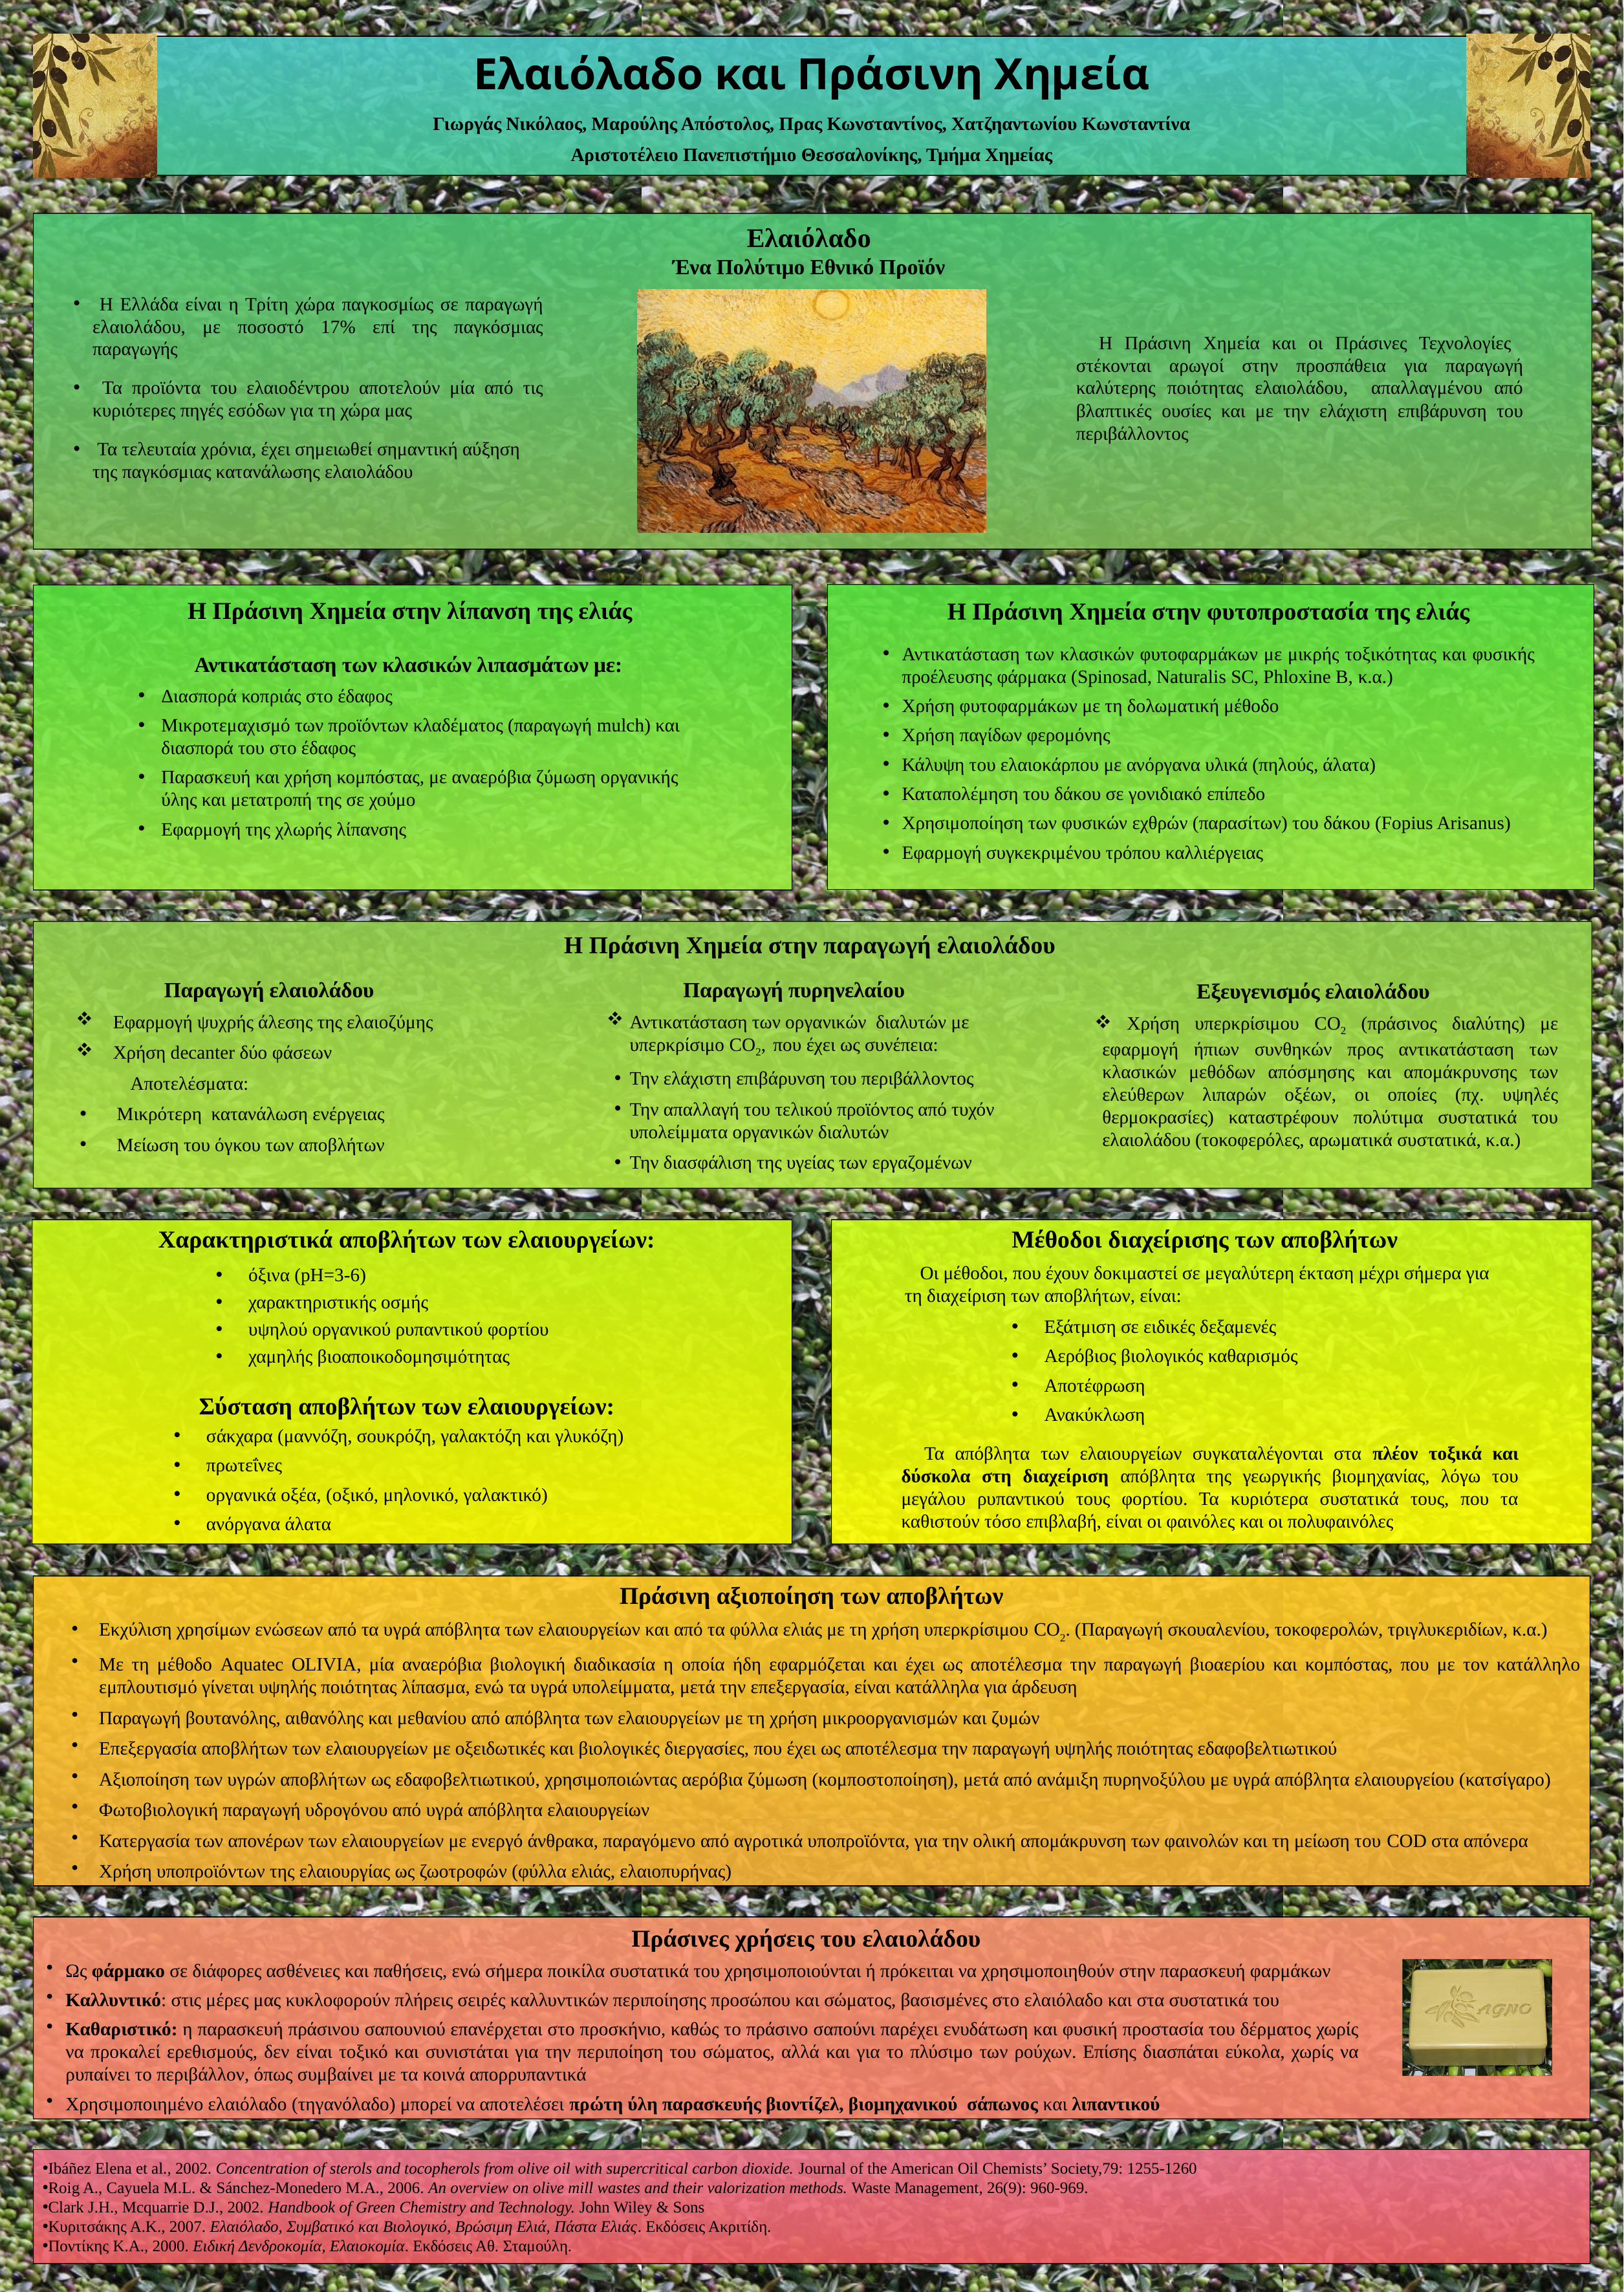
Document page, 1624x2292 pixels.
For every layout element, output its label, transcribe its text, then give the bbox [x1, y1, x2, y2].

text_box [32, 583, 794, 892]
text_box [32, 920, 1594, 1190]
text_box [826, 583, 1596, 891]
text_box Η Ελλάδα είναι η Τρίτη χώρα παγκοσμίως σε παραγωγή ελαιολάδου, με ποσοστό 17% επί της παγκόσμιας παραγωγής Τα προϊόντα του ελαιοδέντρου αποτελούν μία από τις κυριότερες πηγές εσόδων για τη χώρα μας Τα τελευταία χρόνια, έχει σημειωθεί σημαντική αύξηση της παγκόσμιας κατανάλωσης ελαιολάδου [65, 287, 552, 487]
text_box Παραγωγή πυρηνελαίου Αντικατάσταση των οργανικών διαλυτών με υπερκρίσιμο CO2, που έχει ως συνέπεια: Την ελάχιστη επιβάρυνση του περιβάλλοντος Την απαλλαγή του τελικού προϊόντος από τυχόν υπολείμματα οργανικών διαλυτών Την διασφάλιση της υγείας των εργαζομένων [556, 971, 1033, 1178]
text_box [830, 1218, 1594, 1546]
text_box Μέθοδοι διαχείρισης των αποβλήτων Οι μέθοδοι, που έχουν δοκιμαστεί σε μεγαλύτερη έκταση μέχρι σήμερα για τη διαχείριση των αποβλήτων, είναι: Εξάτμιση σε ειδικές δεξαμενές Αερόβιος βιολογικός καθαρισμός Αποτέφρωση Ανακύκλωση [896, 1219, 1514, 1429]
text_box [32, 1916, 1592, 2121]
text_box Παραγωγή ελαιολάδου Εφαρμογή ψυχρής άλεσης της ελαιοζύμης Χρήση decanter δύο φάσεων Αποτελέσματα: Μικρότερη κατανάλωση ενέργειας Μείωση του όγκου των αποβλήτων [33, 971, 506, 1160]
text_box Σύσταση αποβλήτων των ελαιουργείων: σάκχαρα (μαννόζη, σουκρόζη, γαλακτόζη και γλυκόζη) πρωτεΐνες οργανικά οξέα, (οξικό, μηλονικό, γαλακτικό) ανόργανα άλατα [121, 1386, 693, 1539]
text_box Τα απόβλητα των ελαιουργείων συγκαταλέγονται στα πλέον τοξικά και δύσκολα στη διαχείριση απόβλητα της γεωργικής βιομηχανίας, λόγω του μεγάλου ρυπαντικού τους φορτίου. Τα κυριότερα συστατικά τους, που τα καθιστούν τόσο επιβλαβή, είναι οι φαινόλες και οι πολυφαινόλες [891, 1436, 1529, 1537]
text_box [30, 1218, 794, 1546]
text_box Αντικατάσταση των κλασικών φυτοφαρμάκων με μικρής τοξικότητας και φυσικής προέλευσης φάρμακα (Spinosad, Naturalis SC, Phloxine B, κ.α.) Χρήση φυτοφαρμάκων με τη δολωματική μέθοδο Χρήση παγίδων φερομόνης Κάλυψη του ελαιοκάρπου με ανόργανα υλικά (πηλούς, άλατα) Καταπολέμηση του δάκου σε γονιδιακό επίπεδο Χρησιμοποίηση των φυσικών εχθρών (παρασίτων) του δάκου (Fopius Arisanus) Εφαρμογή συγκεκριμένου τρόπου καλλιέργειας [874, 637, 1544, 867]
picture [0, 0, 1624, 2292]
text_box Πράσινη αξιοποίηση των αποβλήτων Εκχύλιση χρησίμων ενώσεων από τα υγρά απόβλητα των ελαιουργείων και από τα φύλλα ελιάς με τη χρήση υπερκρίσιμου CO2. (Παραγωγή σκουαλενίου, τοκοφερολών, τριγλυκεριδίων, κ.α.) Με τη μέθοδο Aquatec OLIVIA, μία αναερόβια βιολογική διαδικασία η οποία ήδη εφαρμόζεται και έχει ως αποτέλεσμα την παραγωγή βιοαερίου και κομπόστας, που με τον κατάλληλο εμπλουτισμό γίνεται υψηλής ποιότητας λίπασμα, ενώ τα υγρά υπολείμματα, μετά την επεξεργασία, είναι κατάλληλα για άρδευση Παραγωγή βουτανόλης, αιθανόλης και μεθανίου από απόβλητα των ελαιουργείων με τη χρήση μικροοργανισμών και ζυμών Επεξεργασία αποβλήτων των ελαιουργείων με οξειδωτικές και βιολογικές διεργασίες, που έχει ως αποτέλεσμα την παραγωγή υψηλής ποιότητας εδαφοβελτιωτικού Αξιοποίηση των υγρών αποβλήτων ως εδαφοβελτιωτικού, χρησιμοποιώντας αερόβια ζύμωση (κομποστοποίηση), μετά από ανάμιξη πυρηνοξύλου με υγρά απόβλητα ελαιουργείου (κατσίγαρο) Φωτοβιολογική παραγωγή υδρογόνου από υγρά απόβλητα ελαιουργείων Κατεργασία των απονέρων των ελαιουργείων με ενεργό άνθρακα, παραγόμενο από αγροτικά υποπροϊόντα, για την ολική απομάκρυνση των φαινολών και τη μείωση του COD στα απόνερα Χρήση υποπροϊόντων της ελαιουργίας ως ζωοτροφών (φύλλα ελιάς, ελαιοπυρήνας) [33, 1575, 1590, 1887]
text_box Αντικατάσταση των κλασικών λιπασμάτων με: Διασπορά κοπριάς στο έδαφος Μικροτεμαχισμό των προϊόντων κλαδέματος (παραγωγή mulch) και διασπορά του στο έδαφος Παρασκευή και χρήση κομπόστας, με αναερόβια ζύμωση οργανικής ύλης και μετατροπή της σε χούμο Εφαρμογή της χλωρής λίπανσης [118, 646, 699, 844]
text_box Η Πράσινη Χημεία στην λίπανση της ελιάς [84, 590, 736, 629]
text_box Η Πράσινη Χημεία στην παραγωγή ελαιολάδου [490, 925, 1130, 963]
text_box Ελαιόλαδο Ένα Πολύτιμο Εθνικό Προϊόν [616, 216, 1002, 283]
text_box Η Πράσινη Χημεία στην φυτοπροστασία της ελιάς [881, 591, 1537, 629]
text_box Εξευγενισμός ελαιολάδου Χρήση υπερκρίσιμου CO2 (πράσινος διαλύτης) με εφαρμογή ήπιων συνθηκών προς αντικατάσταση των κλασικών μεθόδων απόσμησης και απομάκρυνσης των ελεύθερων λιπαρών οξέων, οι οποίες (πχ. υψηλές θερμοκρασίες) καταστρέφουν πολύτιμα συστατικά του ελαιολάδου (τοκοφερόλες, αρωματικά συστατικά, κ.α.) [1059, 973, 1568, 1154]
text_box Ιbáñez Elena et al., 2002. Concentration of sterols and tocopherols from olive oil with supercritical carbon dioxide. Journal of the American Oil Chemists’ Society,79: 1255-1260 Roig A., Cayuela M.L. & Sánchez-Monedero M.A., 2006. An overview on olive mill wastes and their valorization methods. Waste Management, 26(9): 960-969. Clark J.H., Mcquarrie D.J., 2002. Handbook of Green Chemistry and Technology. John Wiley & Sons Κυριτσάκης Α.Κ., 2007. Ελαιόλαδο, Συμβατικό και Βιολογικό, Βρώσιμη Ελιά, Πάστα Ελιάς. Εκδόσεις Ακριτίδη. Ποντίκης Κ.Α., 2000. Ειδική Δενδροκομία, Ελαιοκομία. Εκδόσεις Αθ. Σταμούλη. [32, 2148, 1592, 2265]
text_box [32, 212, 1594, 550]
text_box Η Πράσινη Χημεία και οι Πράσινες Τεχνολογίες στέκονται αρωγοί στην προσπάθεια για παραγωγή καλύτερης ποιότητας ελαιολάδου, απαλλαγμένου από βλαπτικές ουσίες και με την ελάχιστη επιβάρυνση του περιβάλλοντος [1067, 326, 1533, 448]
text_box Ελαιόλαδο και Πράσινη Χημεία Γιωργάς Νικόλαος, Μαρούλης Απόστολος, Πρας Κωνσταντίνος, Χατζηαντωνίου Κωνσταντίνα Αριστοτέλειο Πανεπιστήμιο Θεσσαλονίκης, Τμήμα Χημείας [158, 35, 1464, 177]
text_box Πράσινες χρήσεις του ελαιολάδου Ως φάρμακο σε διάφορες ασθένειες και παθήσεις, ενώ σήμερα ποικίλα συστατικά του χρησιμοποιούνται ή πρόκειται να χρησιμοποιηθούν στην παρασκευή φαρμάκων Καλλυντικό: στις μέρες μας κυκλοφορούν πλήρεις σειρές καλλυντικών περιποίησης προσώπου και σώματος, βασισμένες στο ελαιόλαδο και στα συστατικά του Καθαριστικό: η παρασκευή πράσινου σαπουνιού επανέρχεται στο προσκήνιο, καθώς το πράσινο σαπούνι παρέχει ενυδάτωση και φυσική προστασία του δέρματος χωρίς να προκαλεί ερεθισμούς, δεν είναι τοξικό και συνιστάται για την περιποίηση του σώματος, αλλά και για το πλύσιμο των ρούχων. Επίσης διασπάται εύκολα, χωρίς να ρυπαίνει το περιβάλλον, όπως συμβαίνει με τα κοινά απορρυπαντικά Χρησιμοποιημένο ελαιόλαδο (τηγανόλαδο) μπορεί να αποτελέσει πρώτη ύλη παρασκευής βιοντίζελ, βιομηχανικού σάπωνος και λιπαντικού [37, 1918, 1370, 2119]
text_box Χαρακτηριστικά αποβλήτων των ελαιουργείων: όξινα (pH=3-6) χαρακτηριστικής οσμής υψηλού οργανικού ρυπαντικού φορτίου χαμηλής βιοαποικοδομησιμότητας [137, 1219, 677, 1372]
